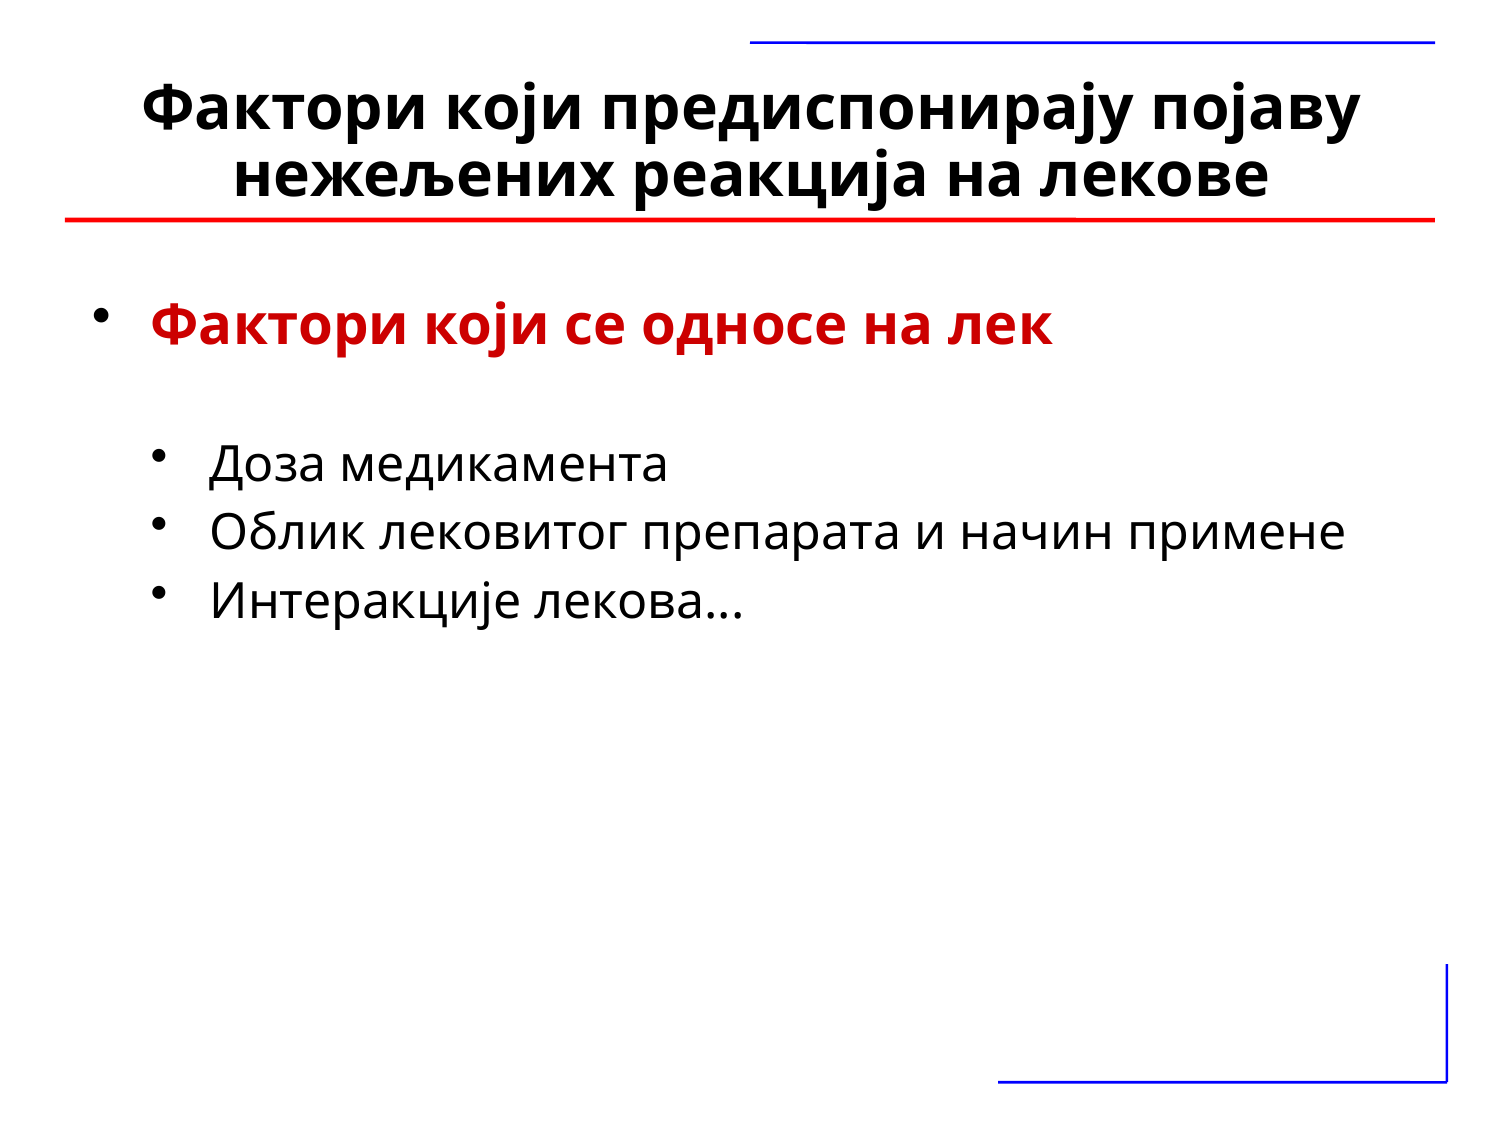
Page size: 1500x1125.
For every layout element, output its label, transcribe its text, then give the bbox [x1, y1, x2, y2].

list Фактори који предиспонирају појаву нежељених реакција на лекове Фактори који се односе на лек Доза медикамента Облик лековитог препарата и начин примене Интеракције лекова... [76, 42, 1428, 752]
